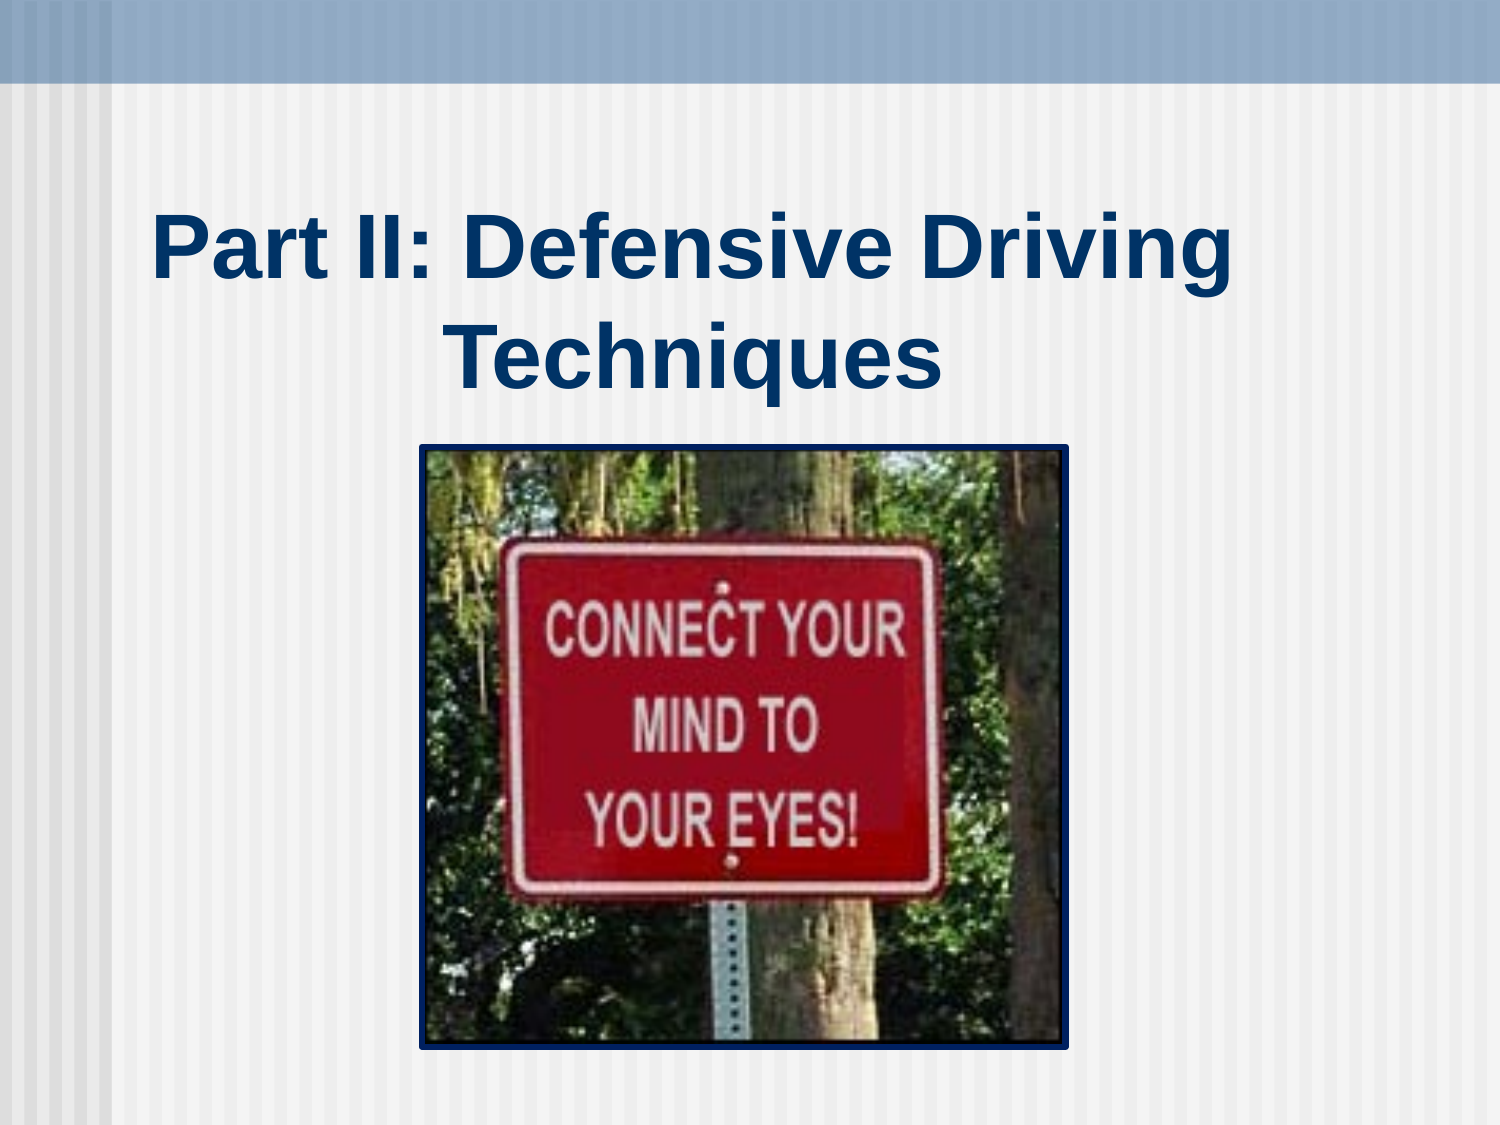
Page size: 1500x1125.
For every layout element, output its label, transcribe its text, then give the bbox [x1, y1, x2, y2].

picture [424, 449, 1063, 1045]
title Part II: Defensive Driving Techniques [0, 177, 1388, 416]
